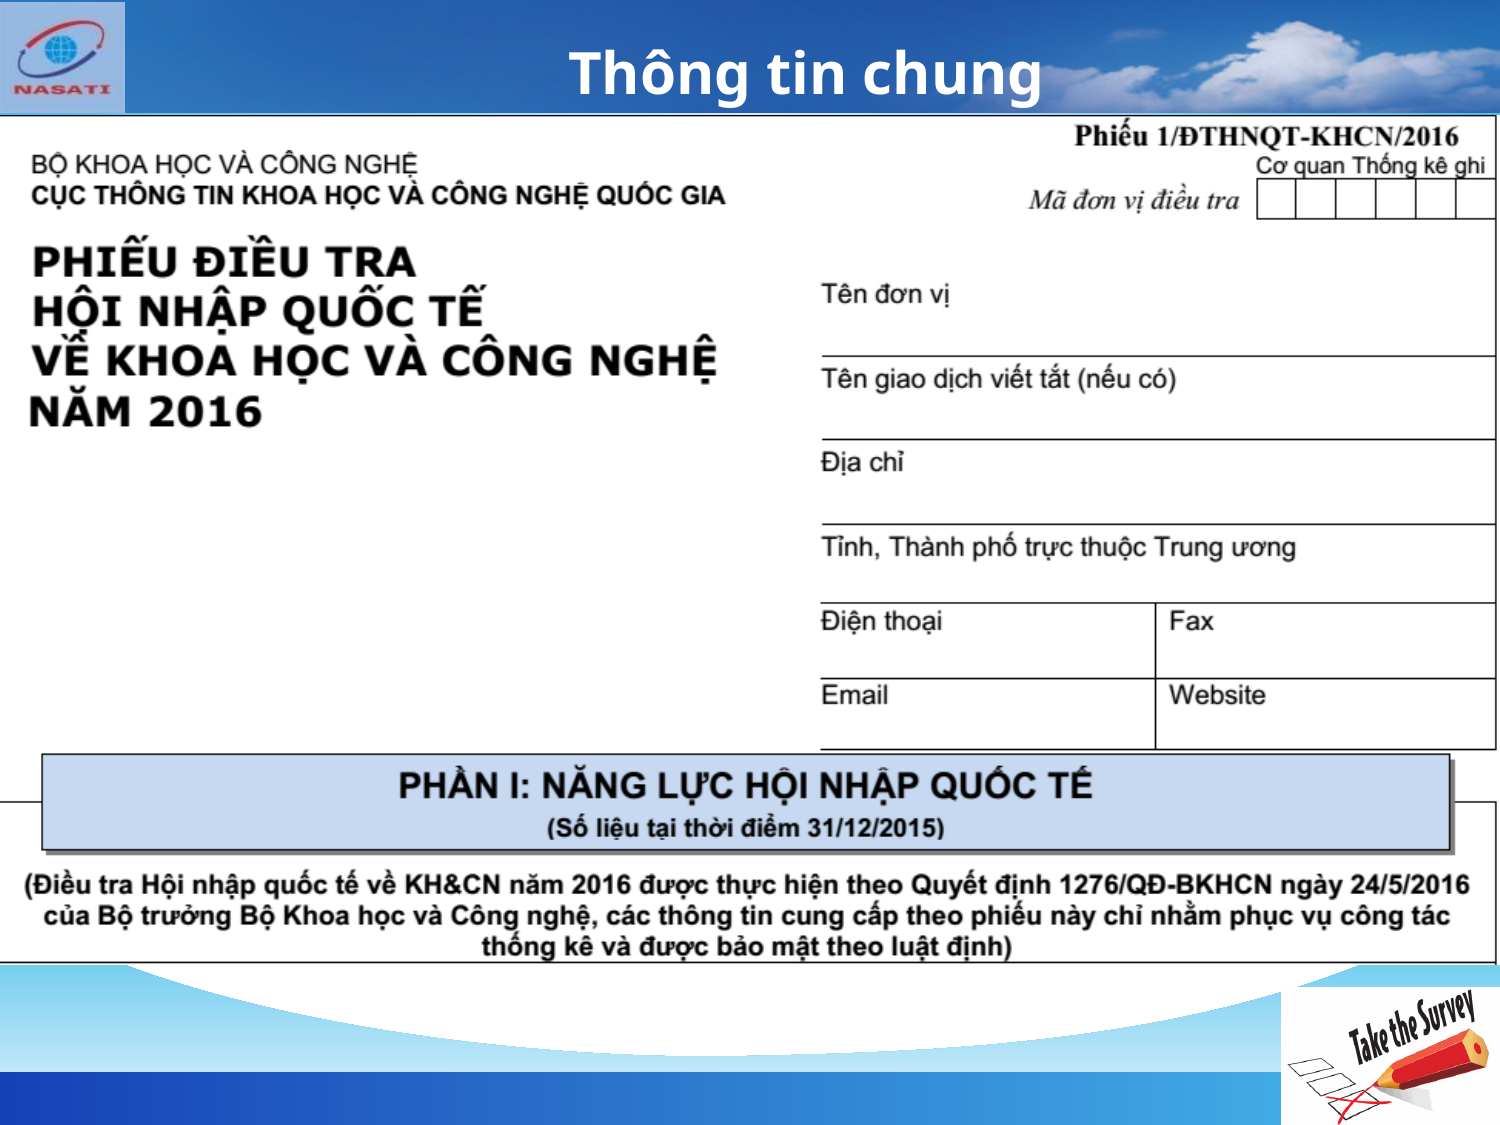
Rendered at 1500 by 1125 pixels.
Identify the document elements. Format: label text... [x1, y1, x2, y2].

picture [0, 0, 1500, 114]
title Thông tin chung [99, 24, 1500, 115]
picture [1281, 987, 1500, 1125]
picture [0, 115, 1500, 965]
